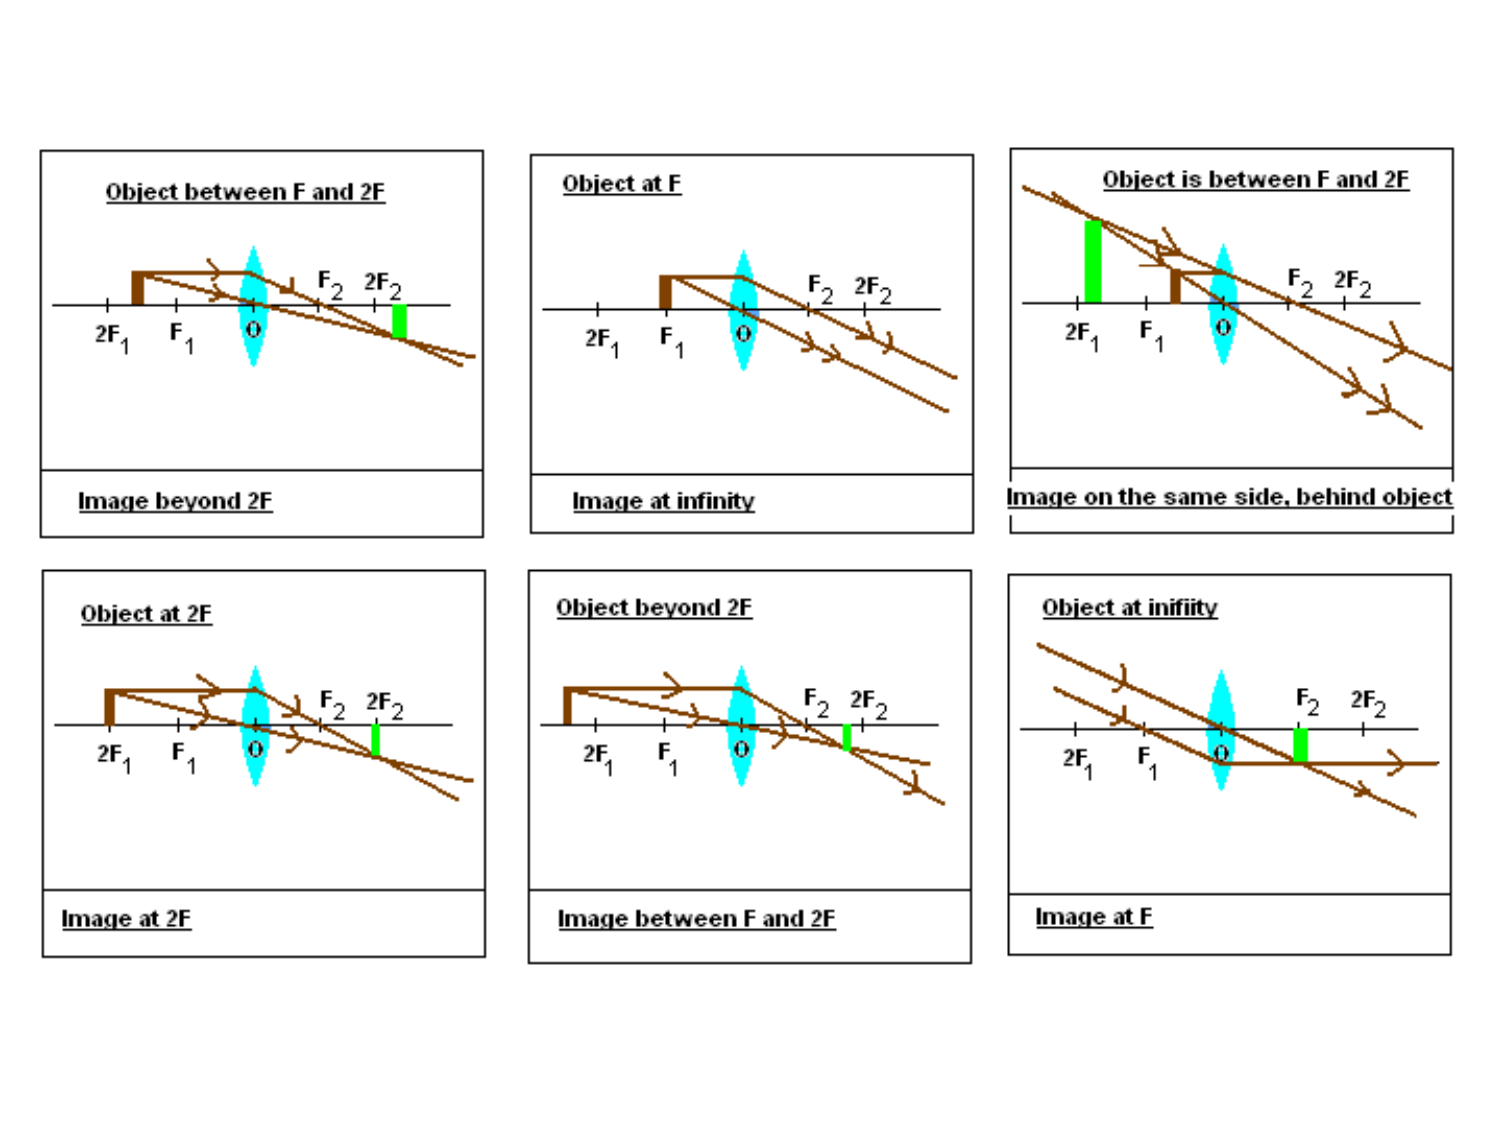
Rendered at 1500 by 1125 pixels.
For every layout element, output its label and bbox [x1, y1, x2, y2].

list [34, 48, 1468, 1068]
